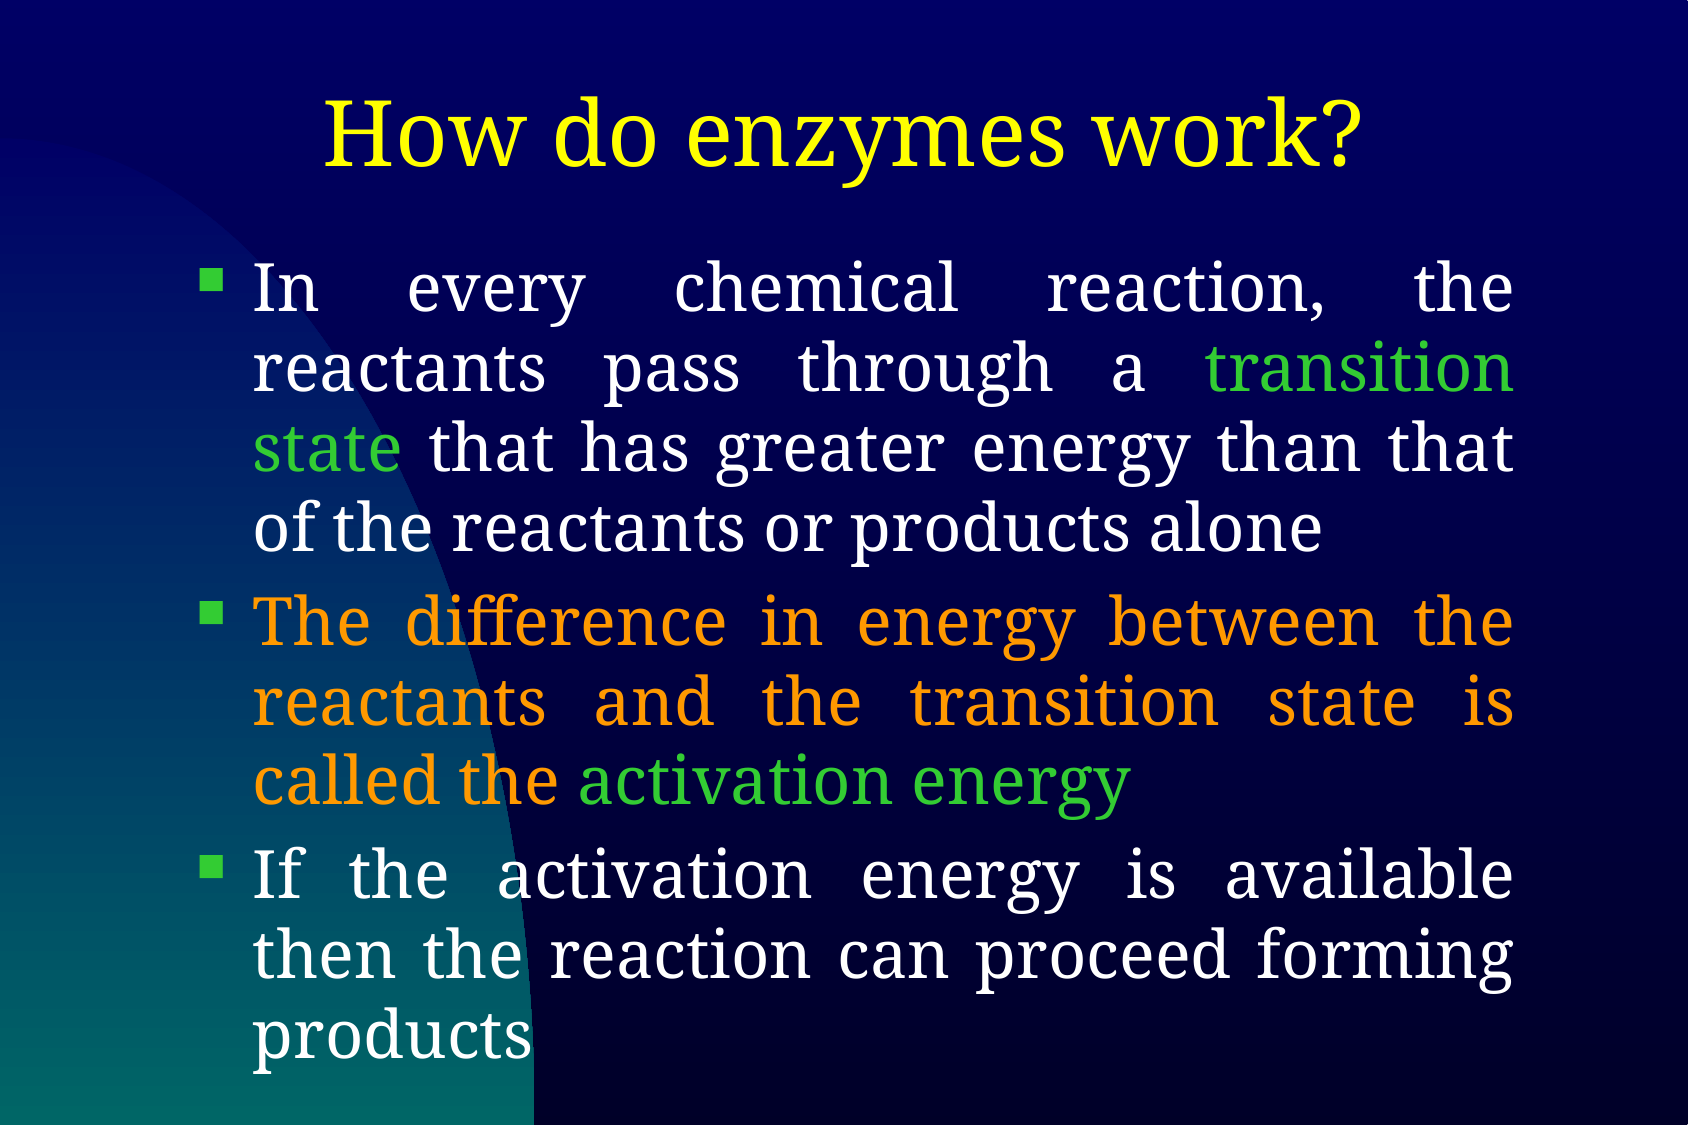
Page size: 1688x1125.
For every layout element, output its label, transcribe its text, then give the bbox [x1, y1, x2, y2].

title How do enzymes work? [193, 50, 1494, 237]
list In every chemical reaction, the reactants pass through a transition state that has greater energy than that of the reactants or products alone The difference in energy between the reactants and the transition state is called the activation energy If the activation energy is available then the reaction can proceed forming products [181, 237, 1532, 1013]
